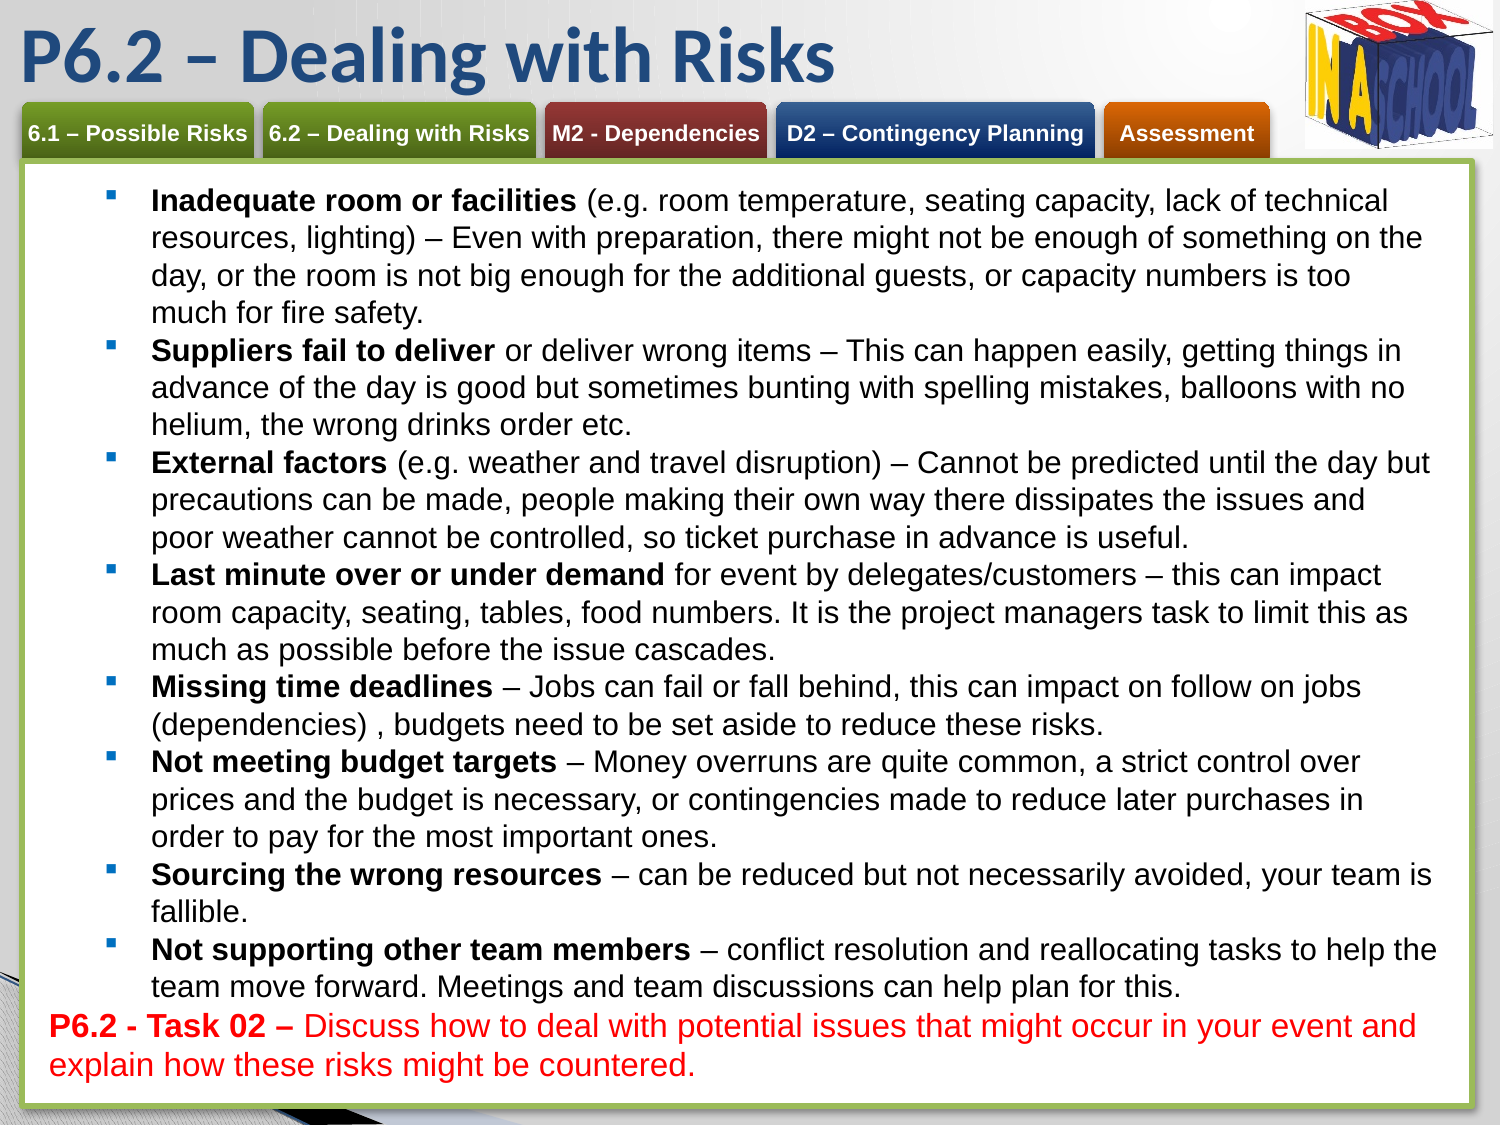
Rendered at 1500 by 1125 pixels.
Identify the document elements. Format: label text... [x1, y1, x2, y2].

picture [281, 1114, 303, 1125]
text_box Inadequate room or facilities (e.g. room temperature, seating capacity, lack of technical resources, lighting) – Even with preparation, there might not be enough of something on the day, or the room is not big enough for the additional guests, or capacity numbers is too much for fire safety. Suppliers fail to deliver or deliver wrong items – This can happen easily, getting things in advance of the day is good but sometimes bunting with spelling mistakes, balloons with no helium, the wrong drinks order etc. External factors (e.g. weather and travel disruption) – Cannot be predicted until the day but precautions can be made, people making their own way there dissipates the issues and poor weather cannot be controlled, so ticket purchase in advance is useful. Last minute over or under demand for event by delegates/customers – this can impact room capacity, seating, tables, food numbers. It is the project managers task to limit this as much as possible before the issue cascades. Missing time deadlines – Jobs can fail or fall behind, this can impact on follow on jobs (dependencies) , budgets need to be set aside to reduce these risks. Not meeting budget targets – Money overruns are quite common, a strict control over prices and the budget is necessary, or contingencies made to reduce later purchases in order to pay for the most important ones. Sourcing the wrong resources – can be reduced but not necessarily avoided, your team is fallible. Not supporting other team members – conflict resolution and reallocating tasks to help the team move forward. Meetings and team discussions can help plan for this. P6.2 - Task 02 – Discuss how to deal with potential issues that might occur in your event and explain how these risks might be countered. [34, 172, 1454, 1091]
picture [1305, 0, 1494, 149]
title P6.2 – Dealing with Risks [5, 0, 1270, 102]
